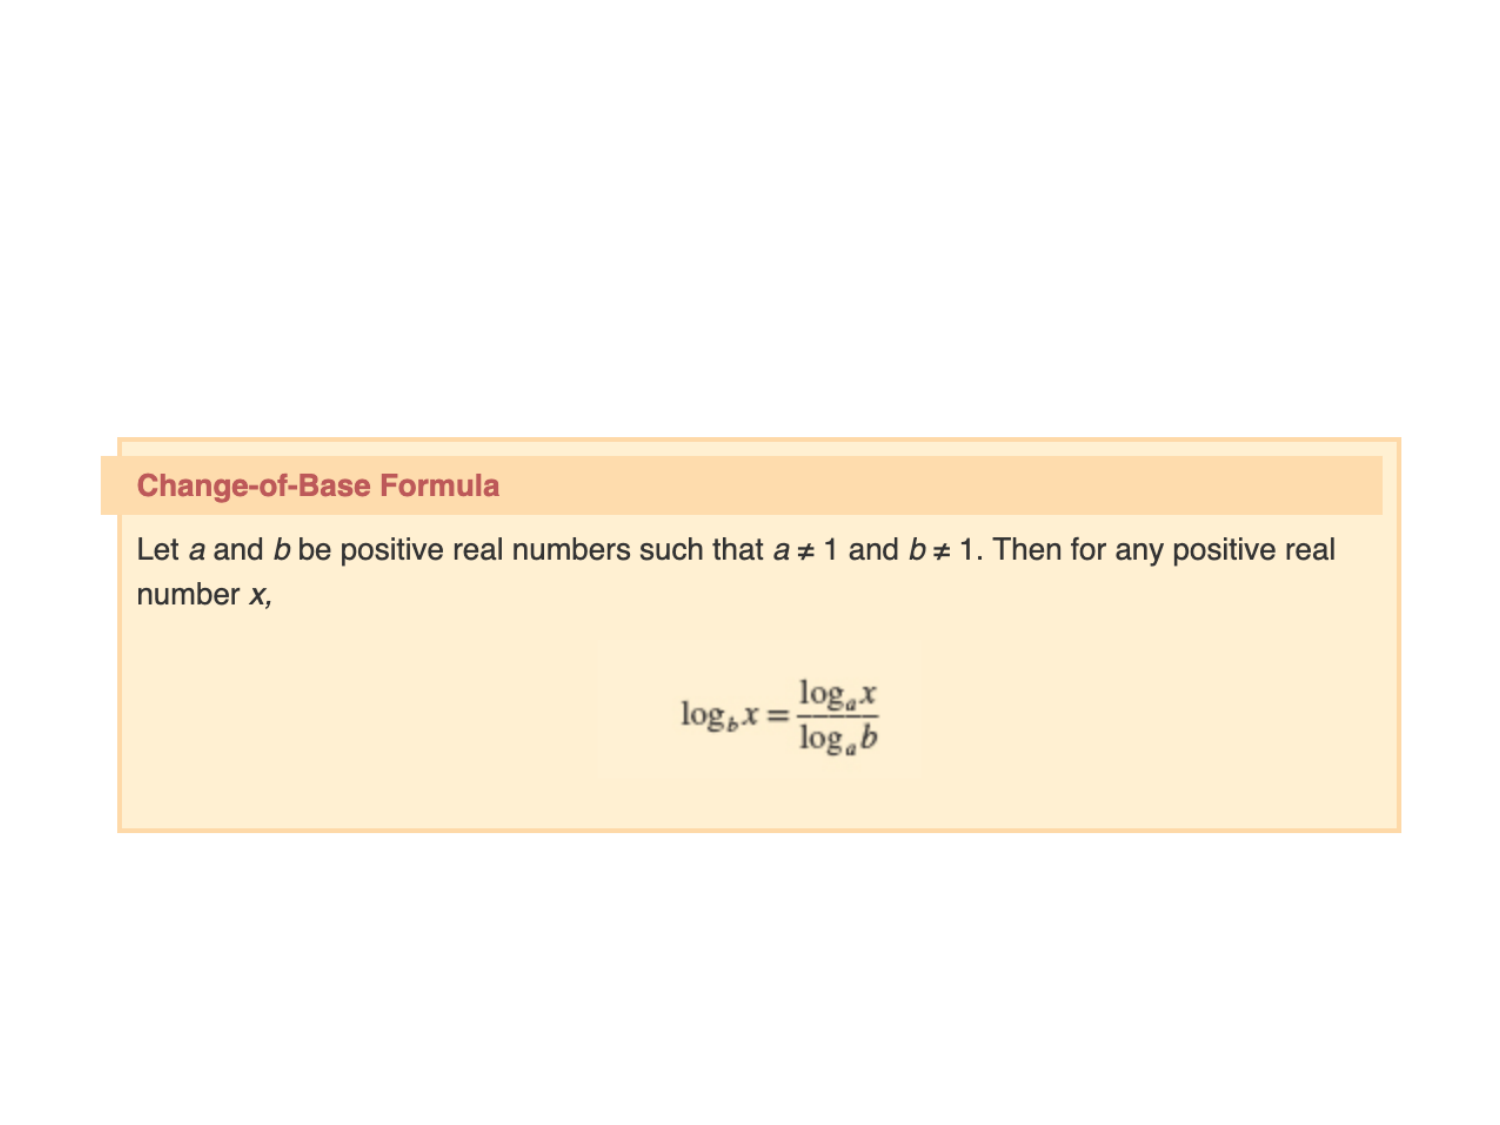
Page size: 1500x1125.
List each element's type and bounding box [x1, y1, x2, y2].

list [74, 262, 1426, 1006]
